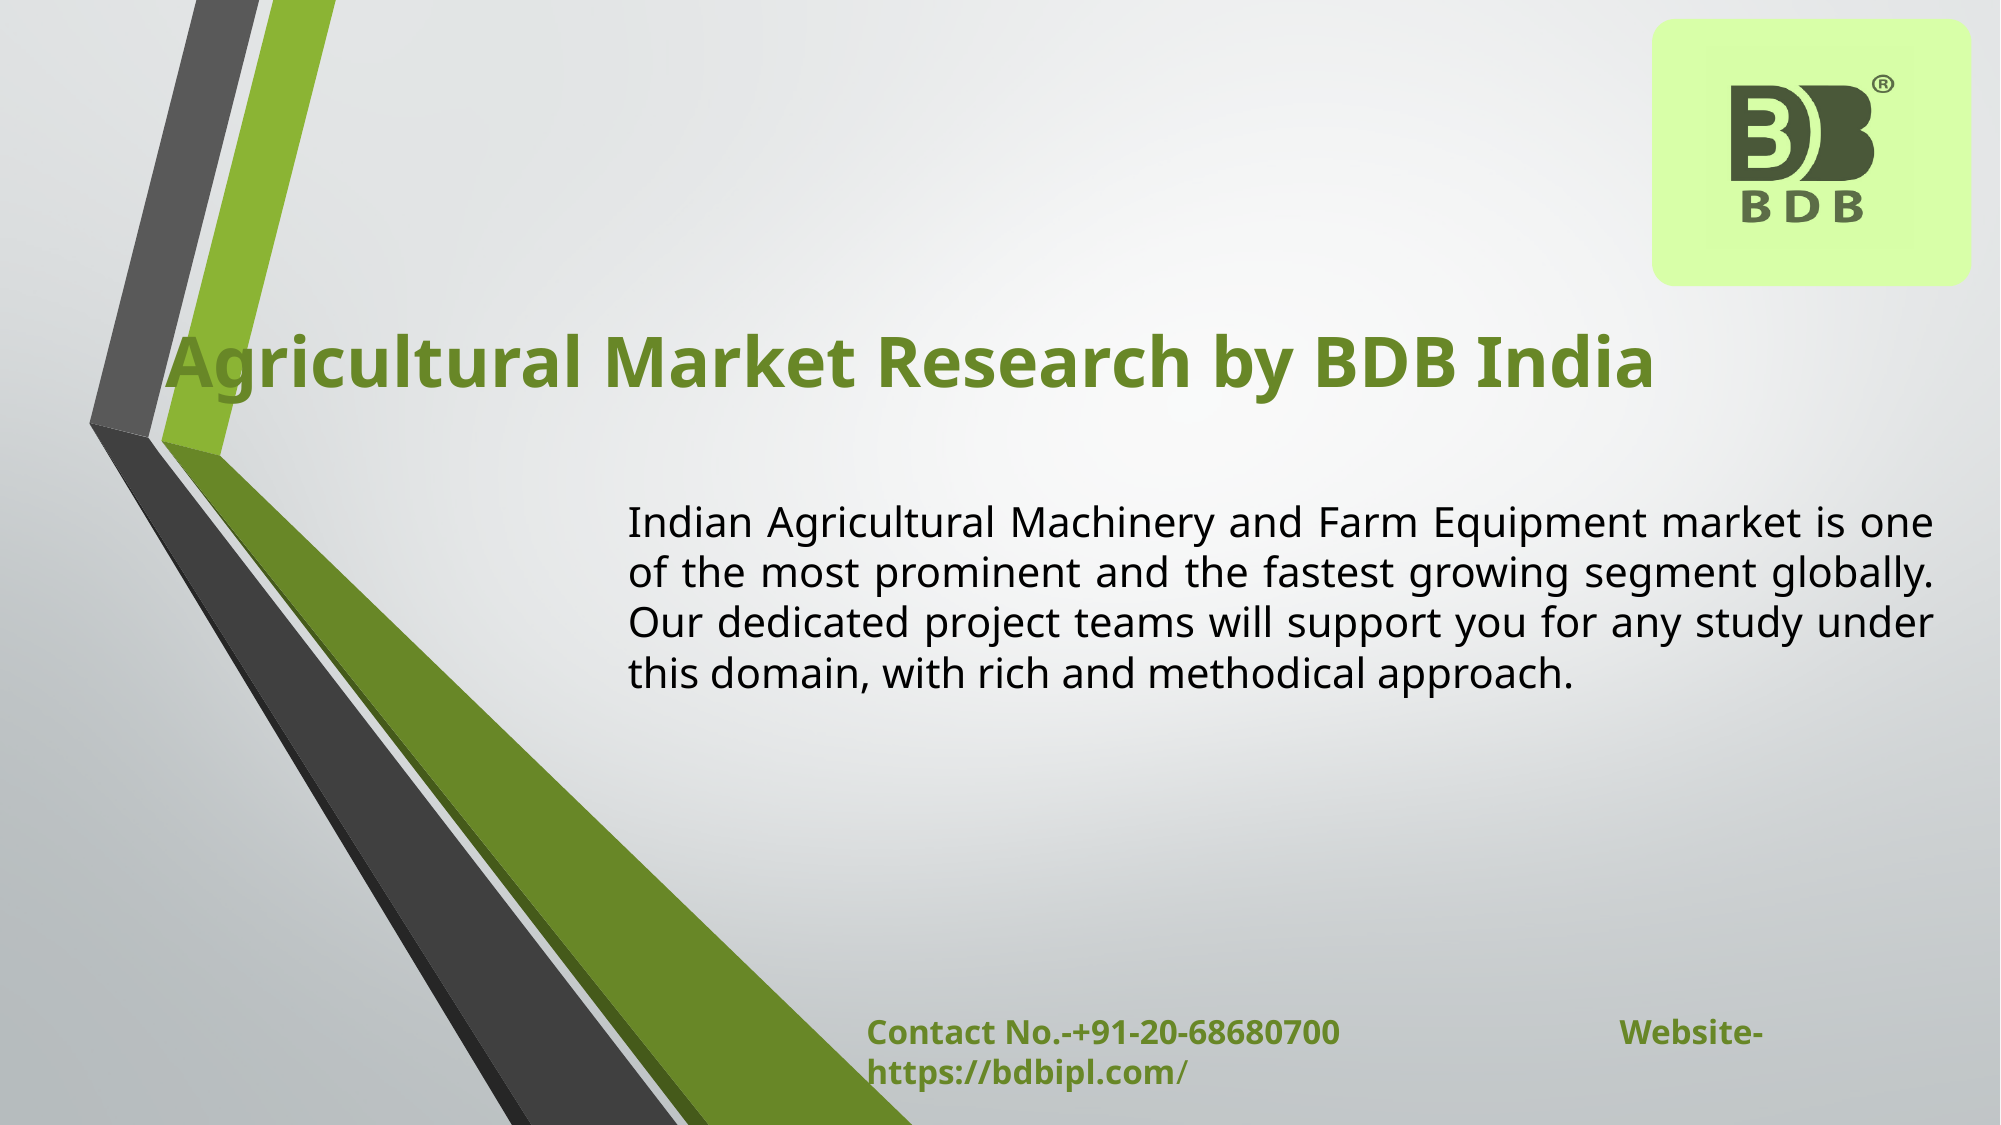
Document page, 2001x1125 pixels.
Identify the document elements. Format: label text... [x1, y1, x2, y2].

title Agricultural Market Research by BDB India [139, 250, 1674, 410]
subtitle Indian Agricultural Machinery and Farm Equipment market is one of the most prominent and the fastest growing segment globally. Our dedicated project teams will support you for any study under this domain, with rich and methodical approach. [612, 488, 1950, 879]
footer Contact No.-+91-20-68680700 Website- https://bdbipl.com/ [851, 1021, 2000, 1082]
picture [1651, 18, 1972, 287]
